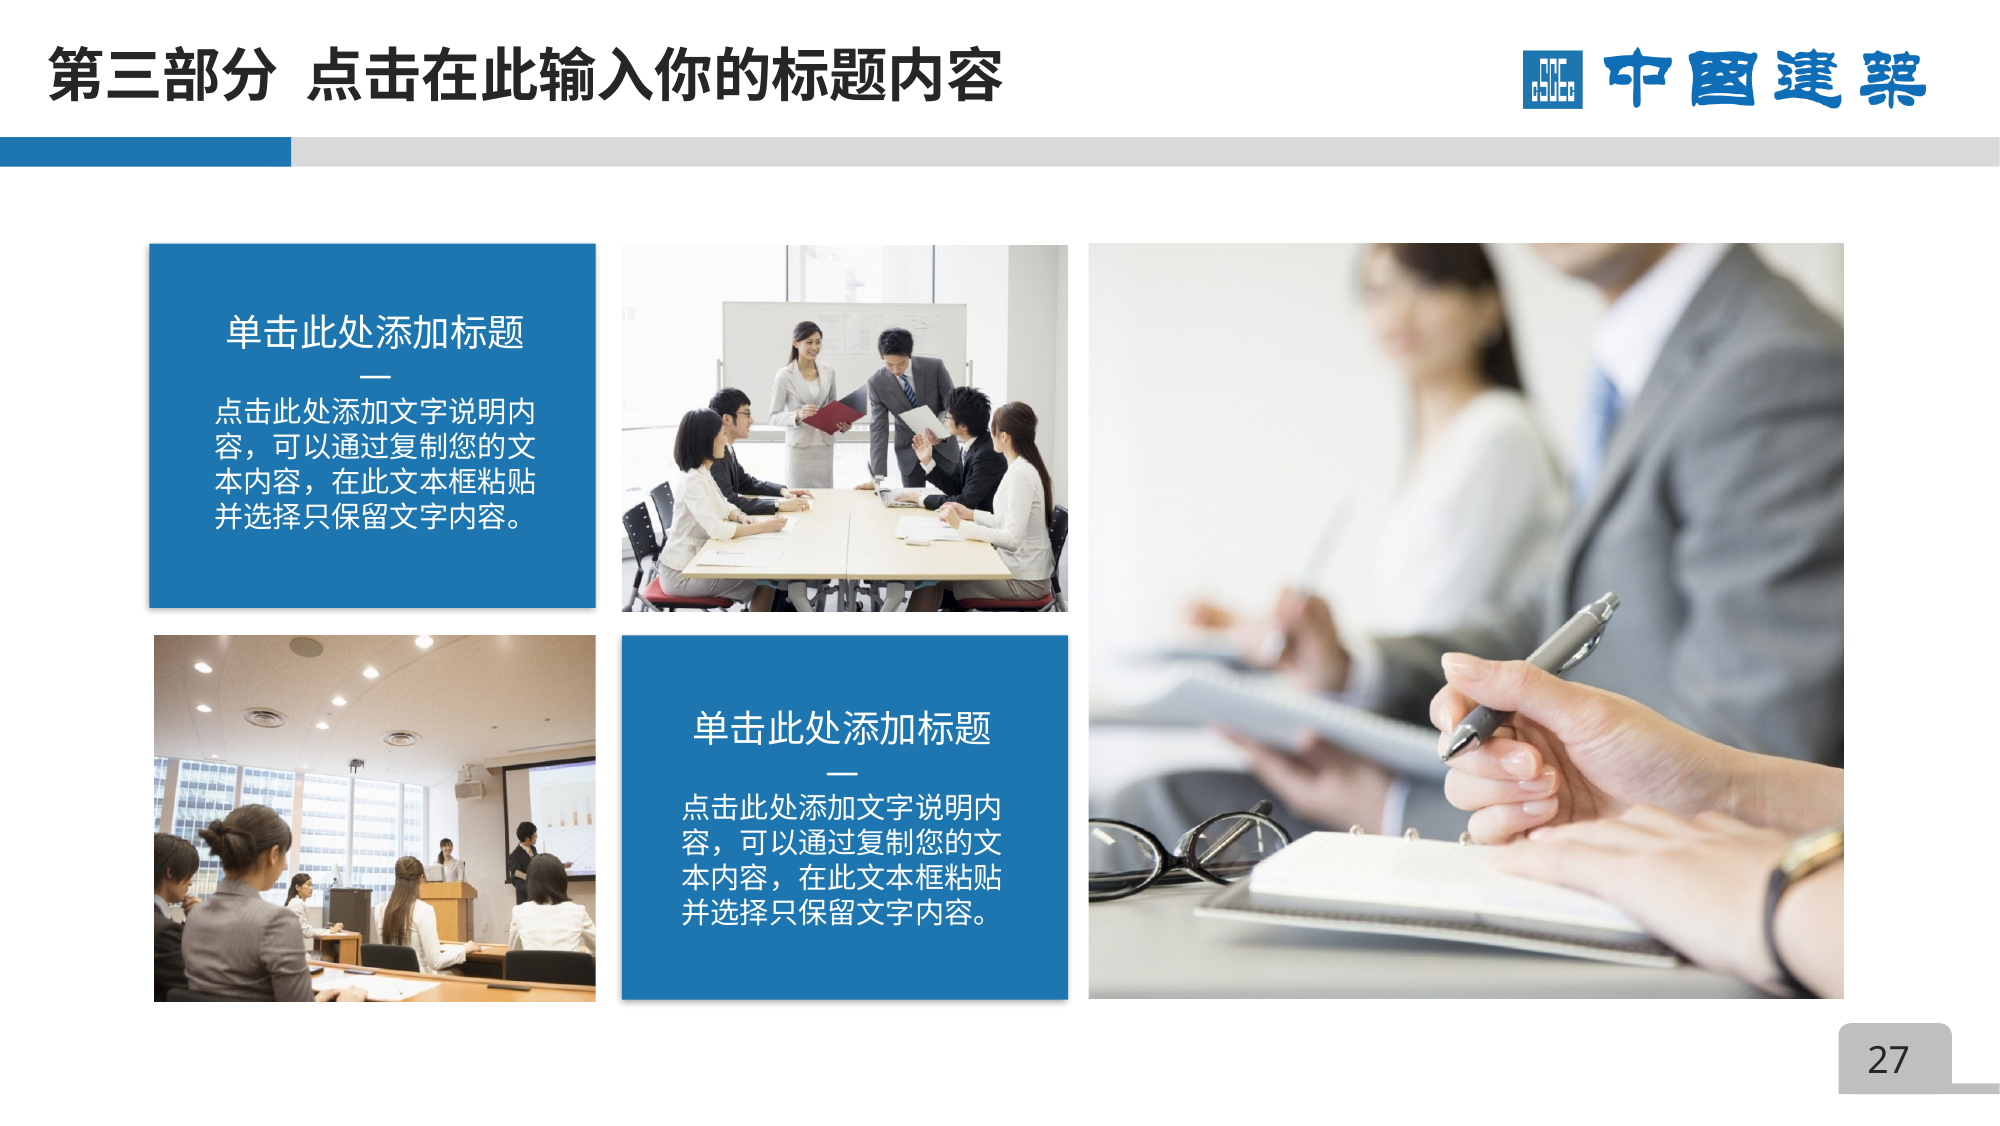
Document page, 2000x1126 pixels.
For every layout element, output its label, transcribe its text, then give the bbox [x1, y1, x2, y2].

picture [149, 635, 597, 1003]
picture [621, 245, 1069, 612]
picture [1088, 243, 1845, 999]
text_box 第三部分 点击在此输入你的标题内容 [31, 31, 1083, 116]
picture [1523, 47, 1926, 109]
text_box 单击此处添加标题 — 点击此处添加文字说明内容，可以通过复制您的文本内容，在此文本框粘贴并选择只保留文字内容。 [669, 701, 1016, 934]
text_box [149, 243, 597, 609]
text_box [621, 635, 1069, 1000]
text_box 单击此处添加标题 — 点击此处添加文字说明内容，可以通过复制您的文本内容，在此文本框粘贴并选择只保留文字内容。 [199, 304, 551, 537]
